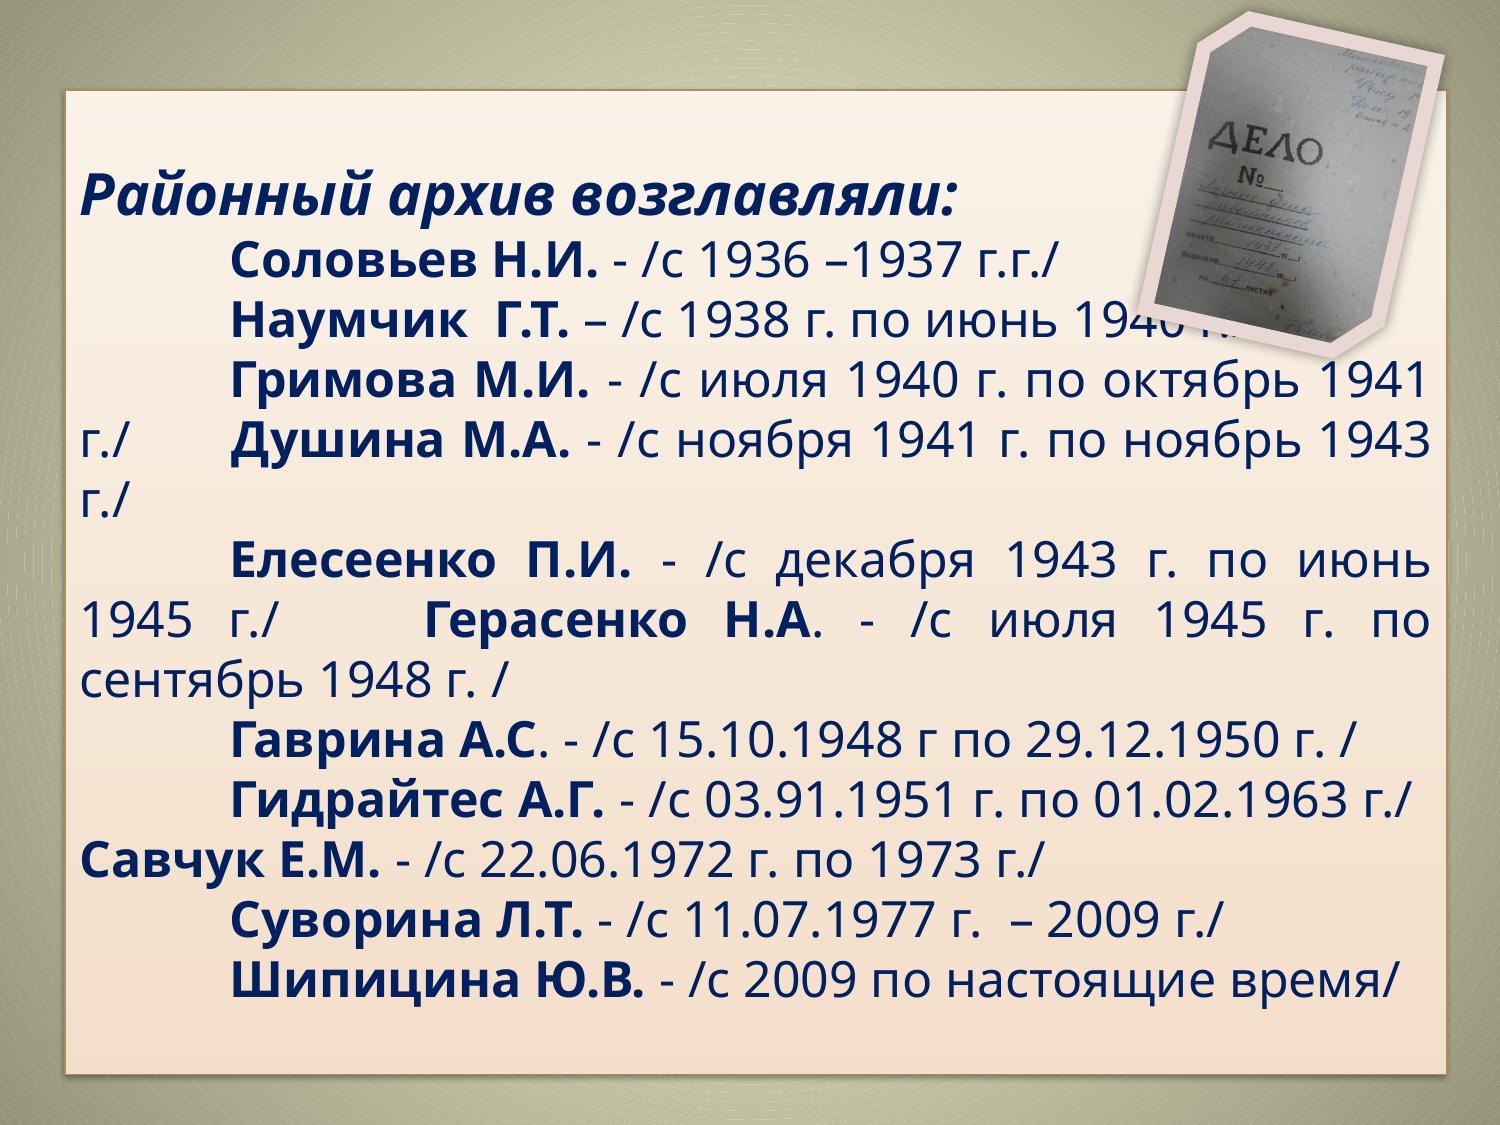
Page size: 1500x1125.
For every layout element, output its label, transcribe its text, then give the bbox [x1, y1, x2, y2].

picture [1137, 27, 1444, 342]
text_box Районный архив возглавляли: Соловьев Н.И. - /с 1936 –1937 г.г./ Наумчик Г.Т. – /с 1938 г. по июнь 1940 г./ Гримова М.И. - /с июля 1940 г. по октябрь 1941 г./ Душина М.А. - /с ноября 1941 г. по ноябрь 1943 г./ Елесеенко П.И. - /с декабря 1943 г. по июнь 1945 г./ Герасенко Н.А. - /с июля 1945 г. по сентябрь 1948 г. / Гаврина А.С. - /с 15.10.1948 г по 29.12.1950 г. / Гидрайтес А.Г. - /с 03.91.1951 г. по 01.02.1963 г./ Савчук Е.М. - /с 22.06.1972 г. по 1973 г./ Суворина Л.Т. - /с 11.07.1977 г. – 2009 г./ Шипицина Ю.В. - /с 2009 по настоящие время/ [64, 89, 1448, 1075]
